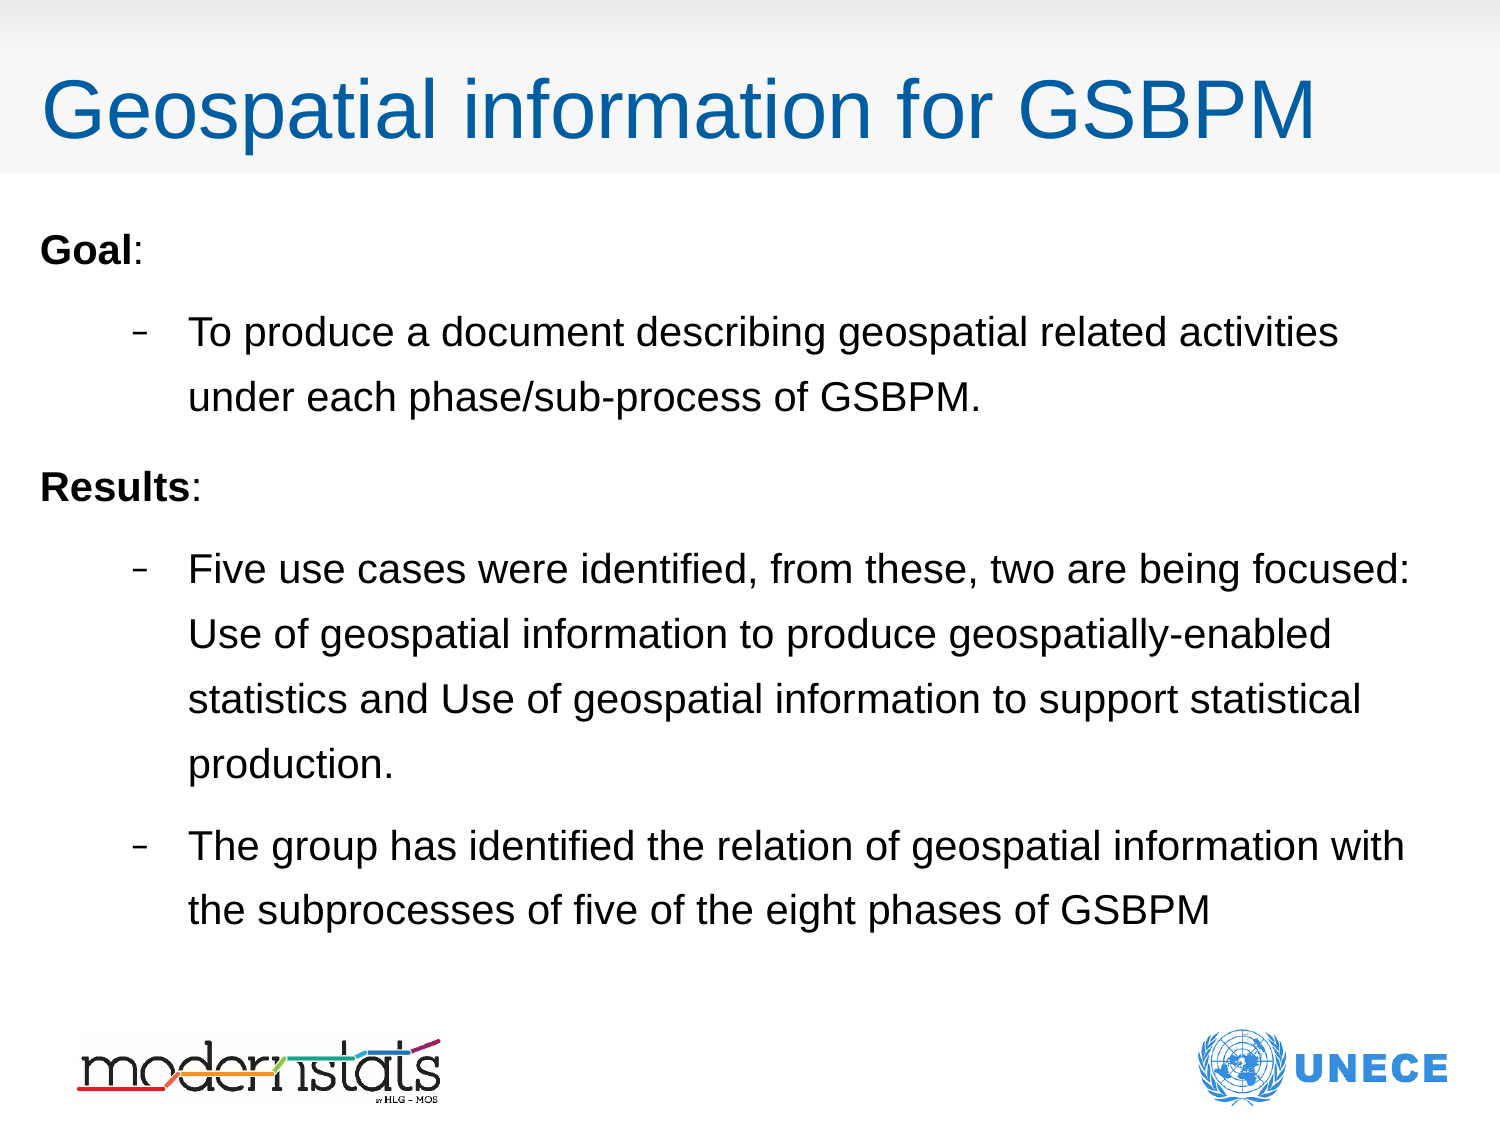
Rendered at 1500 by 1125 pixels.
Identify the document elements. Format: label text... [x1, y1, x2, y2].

title Geospatial information for GSBPM [41, 33, 1459, 157]
picture [1198, 1029, 1447, 1106]
picture [76, 1034, 441, 1106]
list Goal: To produce a document describing geospatial related activities under each phase/sub-process of GSBPM. Results: Five use cases were identified, from these, two are being focused: Use of geospatial information to produce geospatially-enabled statistics and Use of geospatial information to support statistical production. The group has identified the relation of geospatial information with the subprocesses of five of the eight phases of GSBPM [39, 208, 1436, 1008]
